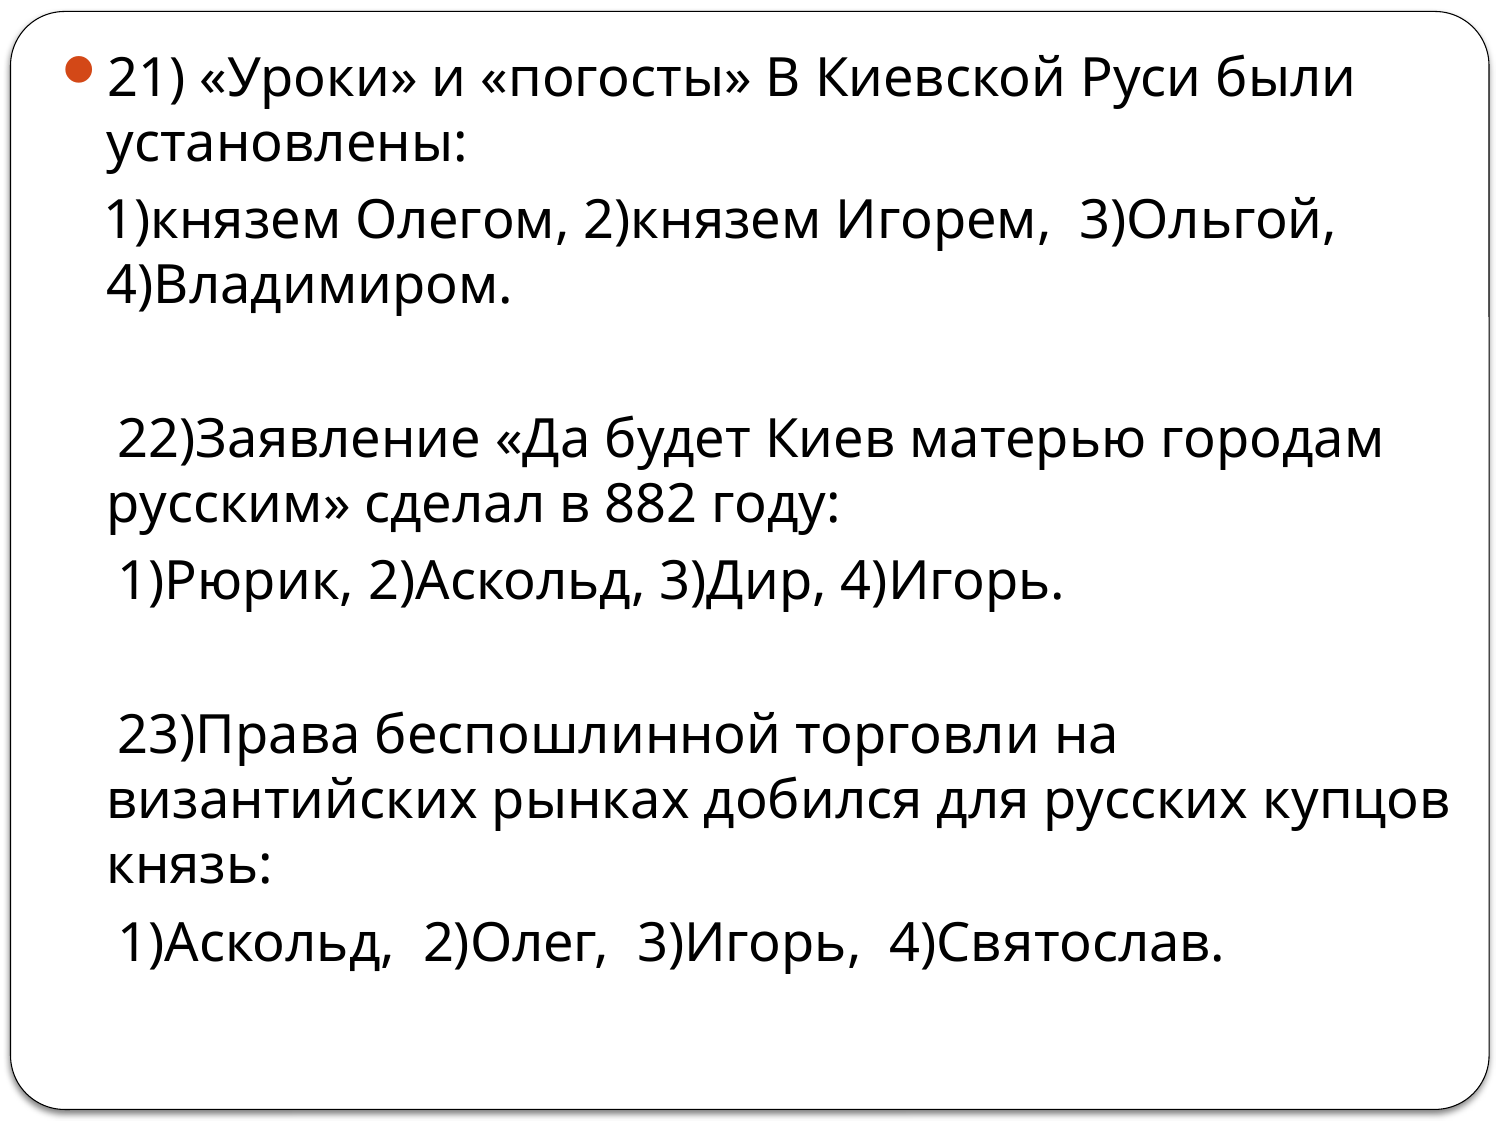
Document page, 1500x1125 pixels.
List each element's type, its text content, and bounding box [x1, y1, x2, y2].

list 21) «Уроки» и «погосты» В Киевской Руси были установлены: 1)князем Олегом, 2)князем Игорем, 3)Ольгой, 4)Владимиром. 22)Заявление «Да будет Киев матерью городам русским» сделал в 882 году: 1)Рюрик, 2)Аскольд, 3)Дир, 4)Игорь. 23)Права беспошлинной торговли на византийских рынках добился для русских купцов князь: 1)Аскольд, 2)Олег, 3)Игорь, 4)Святослав. [46, 35, 1500, 1079]
